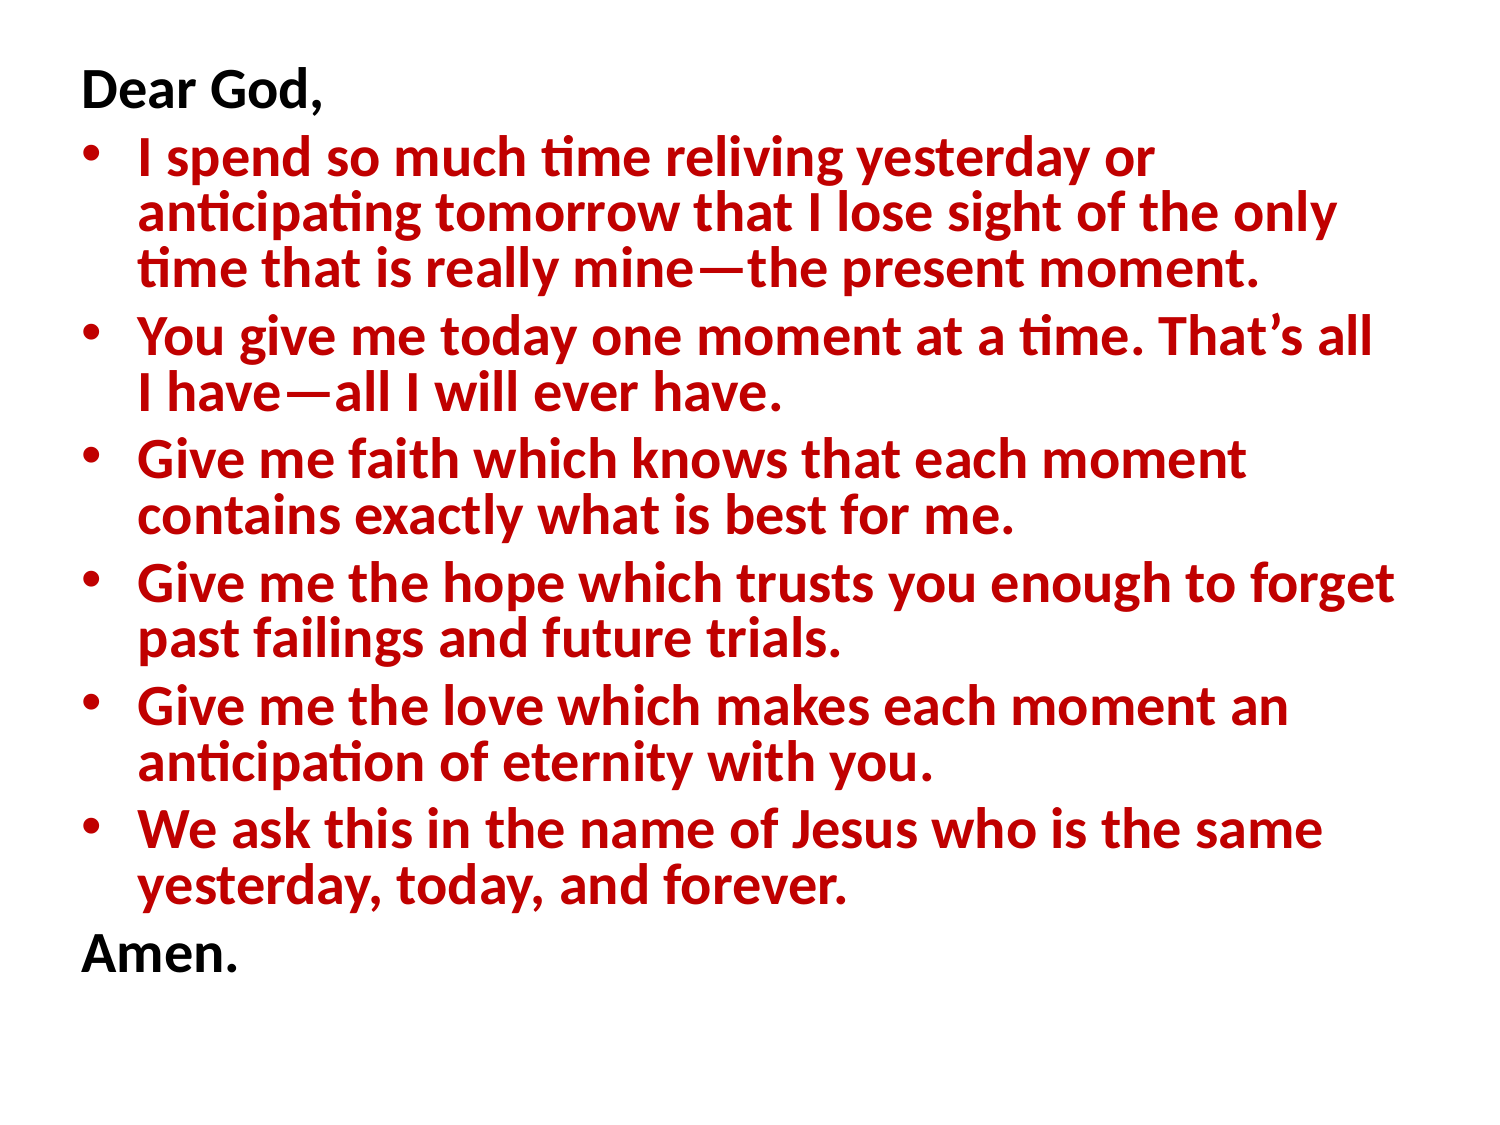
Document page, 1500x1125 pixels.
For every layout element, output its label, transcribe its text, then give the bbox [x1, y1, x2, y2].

list Dear God, I spend so much time reliving yesterday or anticipating tomorrow that I lose sight of the only time that is really mine—the present moment. You give me today one moment at a time. That’s all I have—all I will ever have. Give me faith which knows that each moment contains exactly what is best for me. Give me the hope which trusts you enough to forget past failings and future trials. Give me the love which makes each moment an anticipation of eternity with you. We ask this in the name of Jesus who is the same yesterday, today, and forever. Amen. [66, 56, 1417, 1013]
